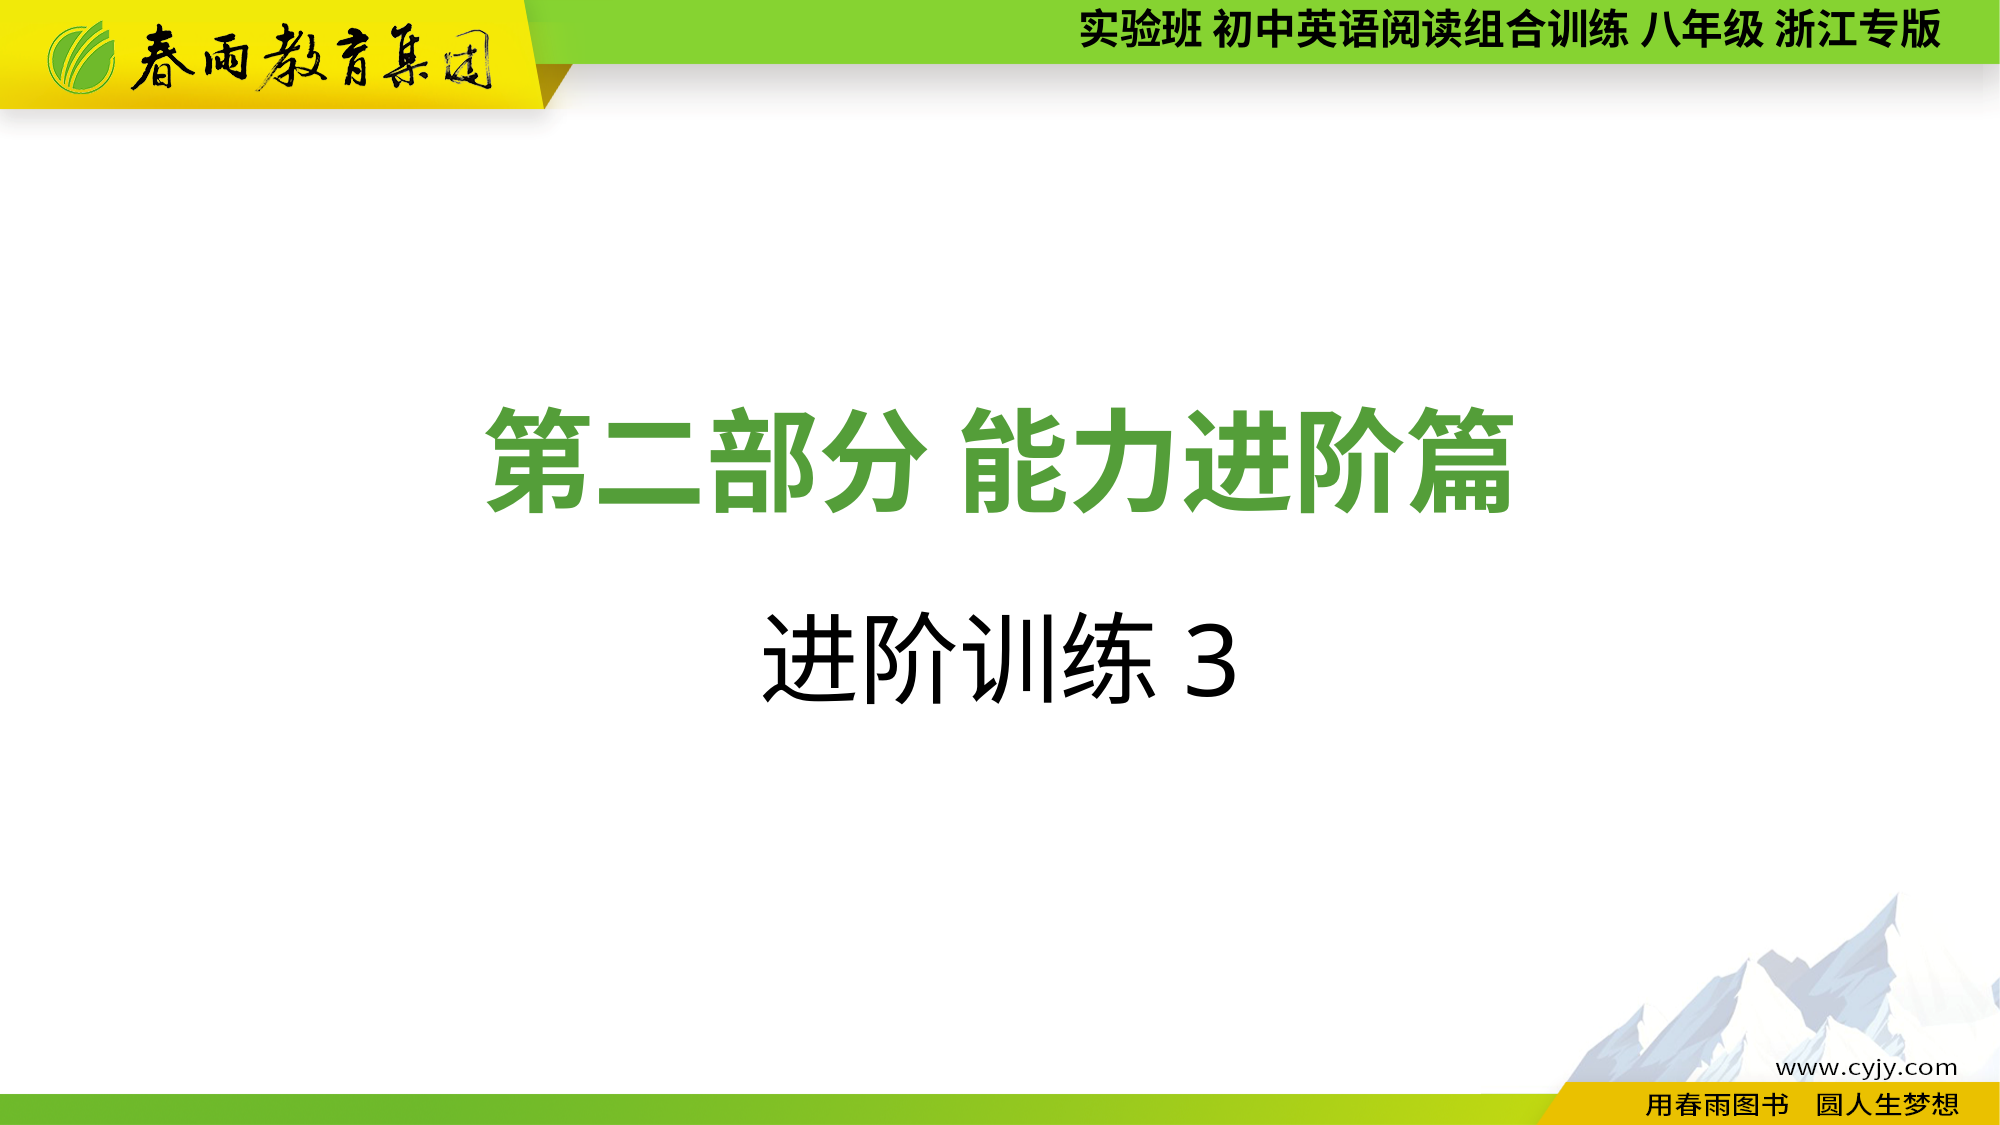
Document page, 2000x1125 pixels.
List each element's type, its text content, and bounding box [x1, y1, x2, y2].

picture [0, 0, 2000, 1125]
text_box 进阶训练3 [54, 528, 1946, 724]
text_box 第二部分 能力进阶篇 [54, 316, 1946, 528]
